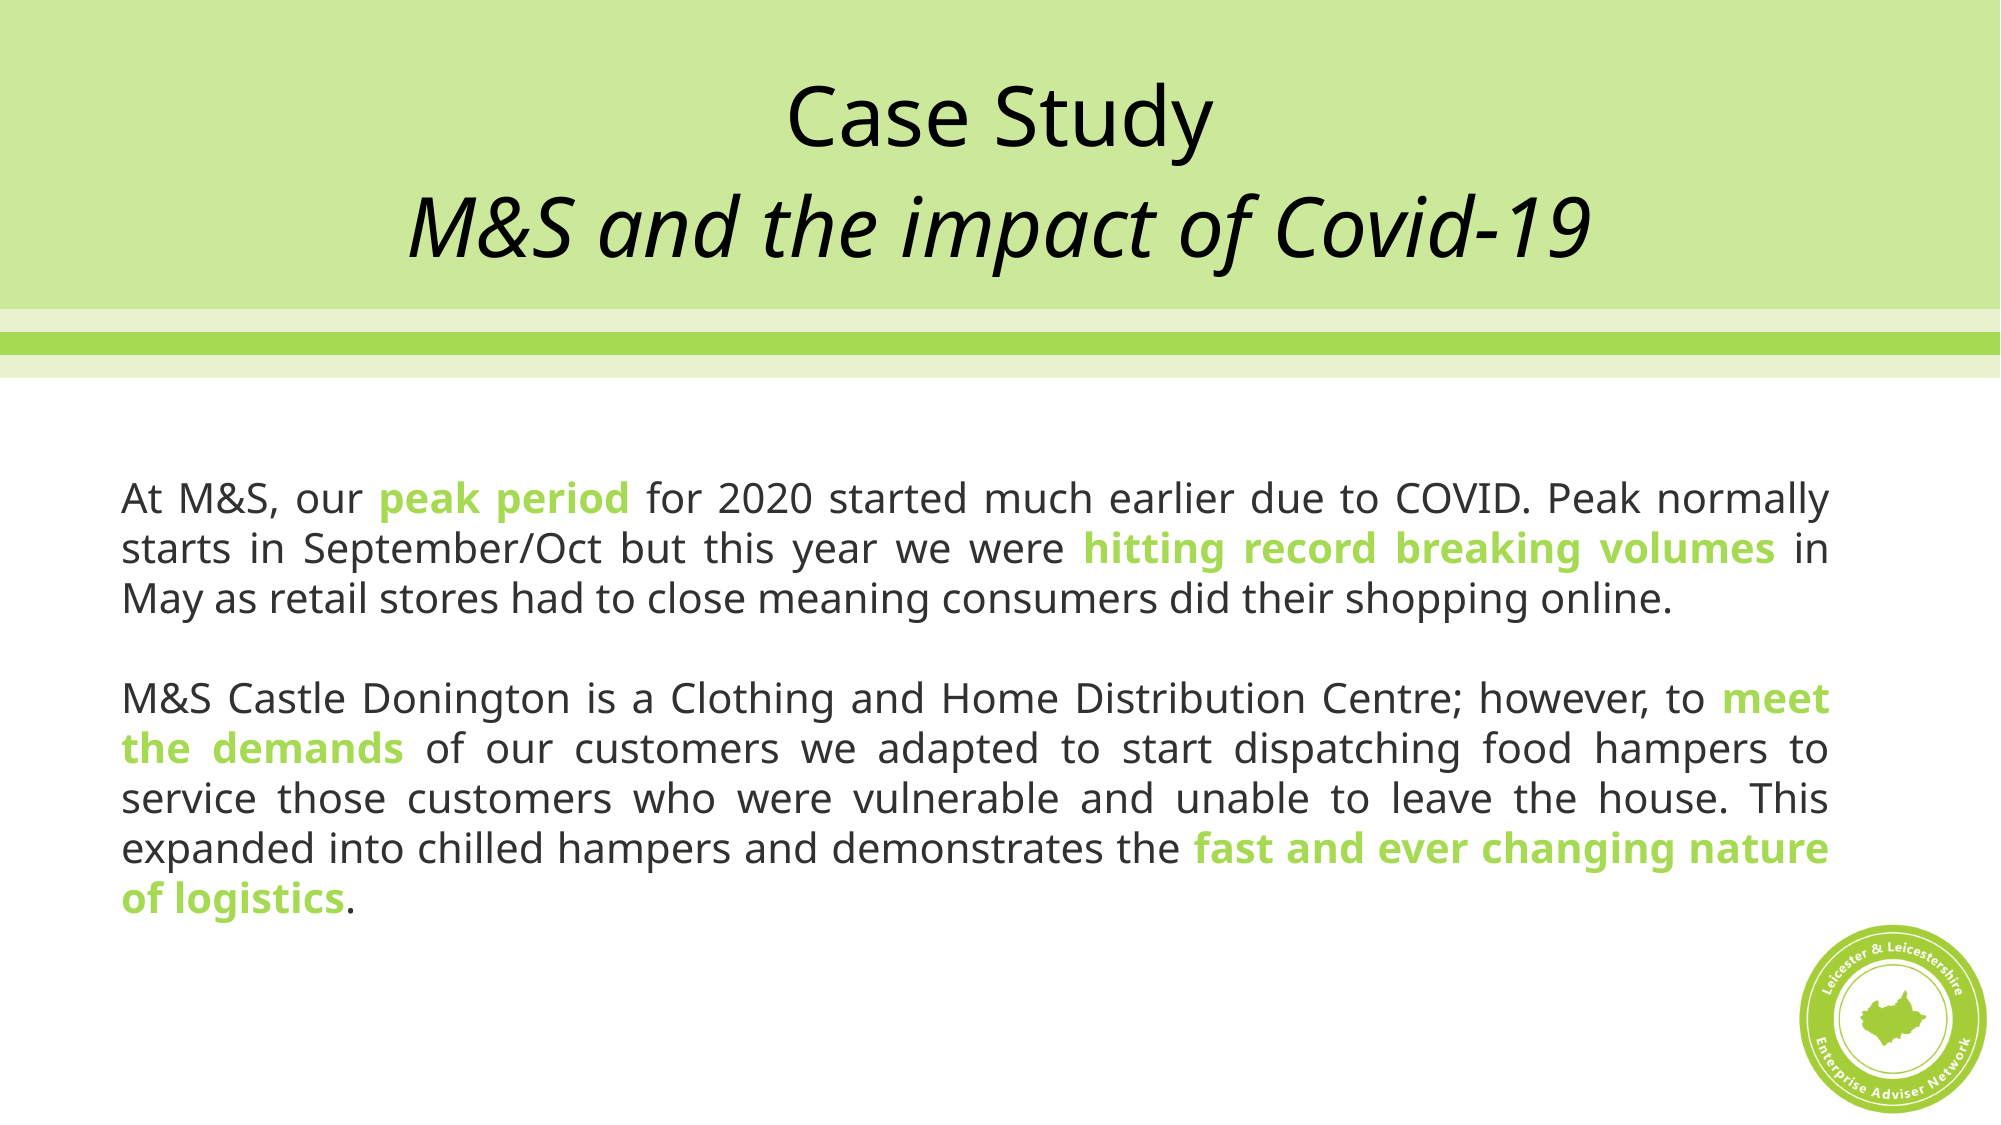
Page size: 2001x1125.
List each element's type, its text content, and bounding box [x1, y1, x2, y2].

picture [1799, 920, 1990, 1117]
text_box [0, 355, 2000, 378]
text_box Case Study M&S and the impact of Covid-19 [0, 0, 2000, 351]
text_box At M&S, our peak period for 2020 started much earlier due to COVID. Peak normally starts in September/Oct but this year we were hitting record breaking volumes in May as retail stores had to close meaning consumers did their shopping online. M&S Castle Donington is a Clothing and Home Distribution Centre; however, to meet the demands of our customers we adapted to start dispatching food hampers to service those customers who were vulnerable and unable to leave the house. This expanded into chilled hampers and demonstrates the fast and ever changing nature of logistics. [106, 464, 1845, 930]
text_box [0, 351, 2000, 355]
